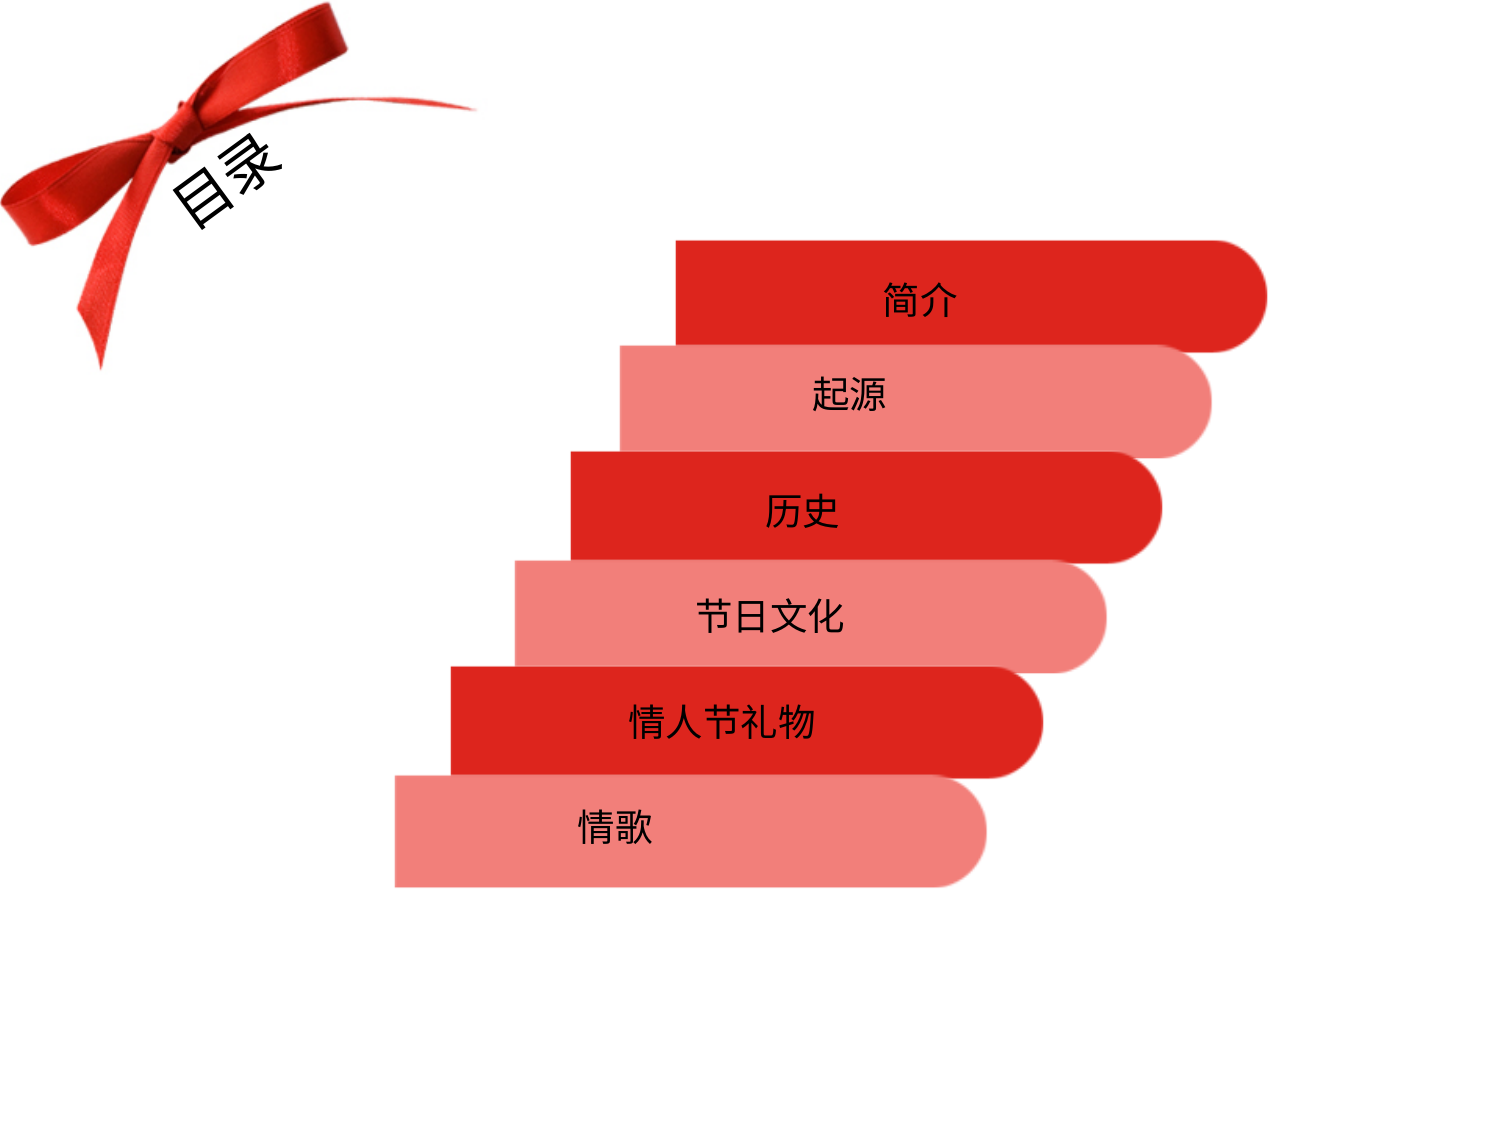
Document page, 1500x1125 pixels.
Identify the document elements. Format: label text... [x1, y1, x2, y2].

picture [0, 0, 1500, 1125]
text_box 目录 [141, 101, 310, 257]
